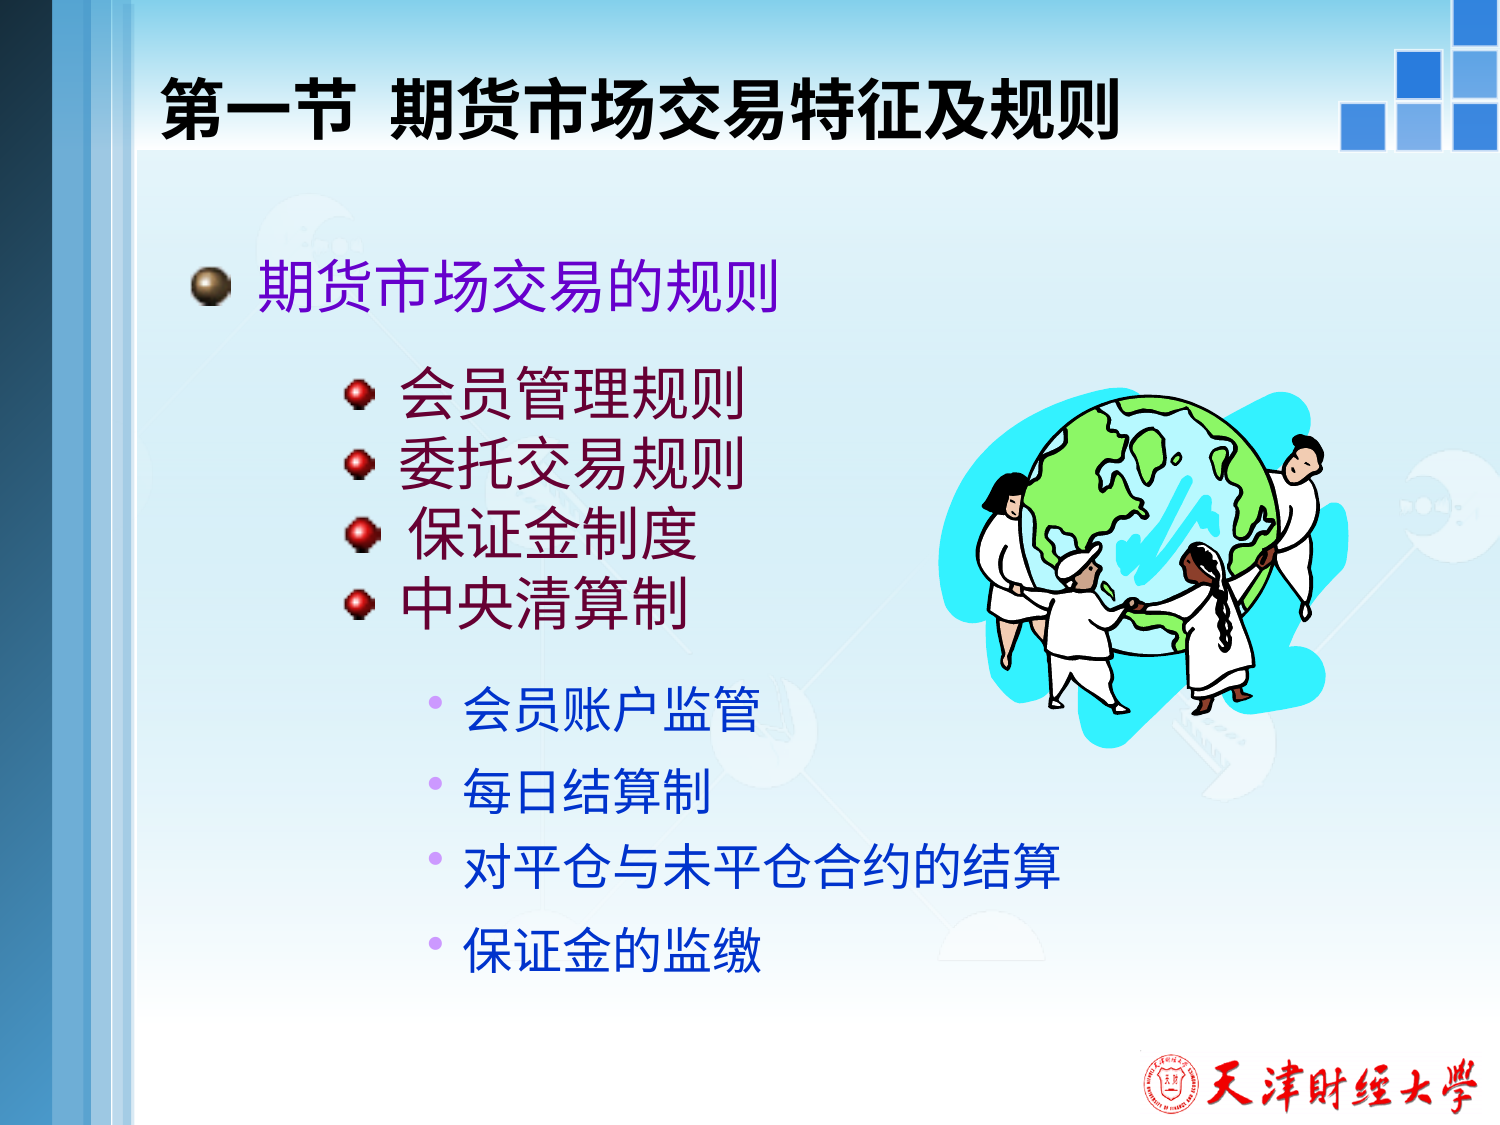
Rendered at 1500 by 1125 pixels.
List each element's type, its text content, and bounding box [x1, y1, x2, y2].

text_box 会员管理规则 委托交易规则 保证金制度 中央清算制 [324, 349, 838, 645]
text_box 保证金的监缴 [412, 912, 875, 988]
text_box 每日结算制 [412, 752, 788, 827]
text_box 期货市场交易的规则 [174, 243, 925, 328]
picture [132, 150, 1500, 965]
picture [1131, 1049, 1500, 1119]
title 第一节 期货市场交易特征及规则 [143, 54, 1257, 162]
text_box 会员账户监管 [412, 670, 863, 746]
text_box 对平仓与未平仓合约的结算 [412, 827, 1088, 903]
